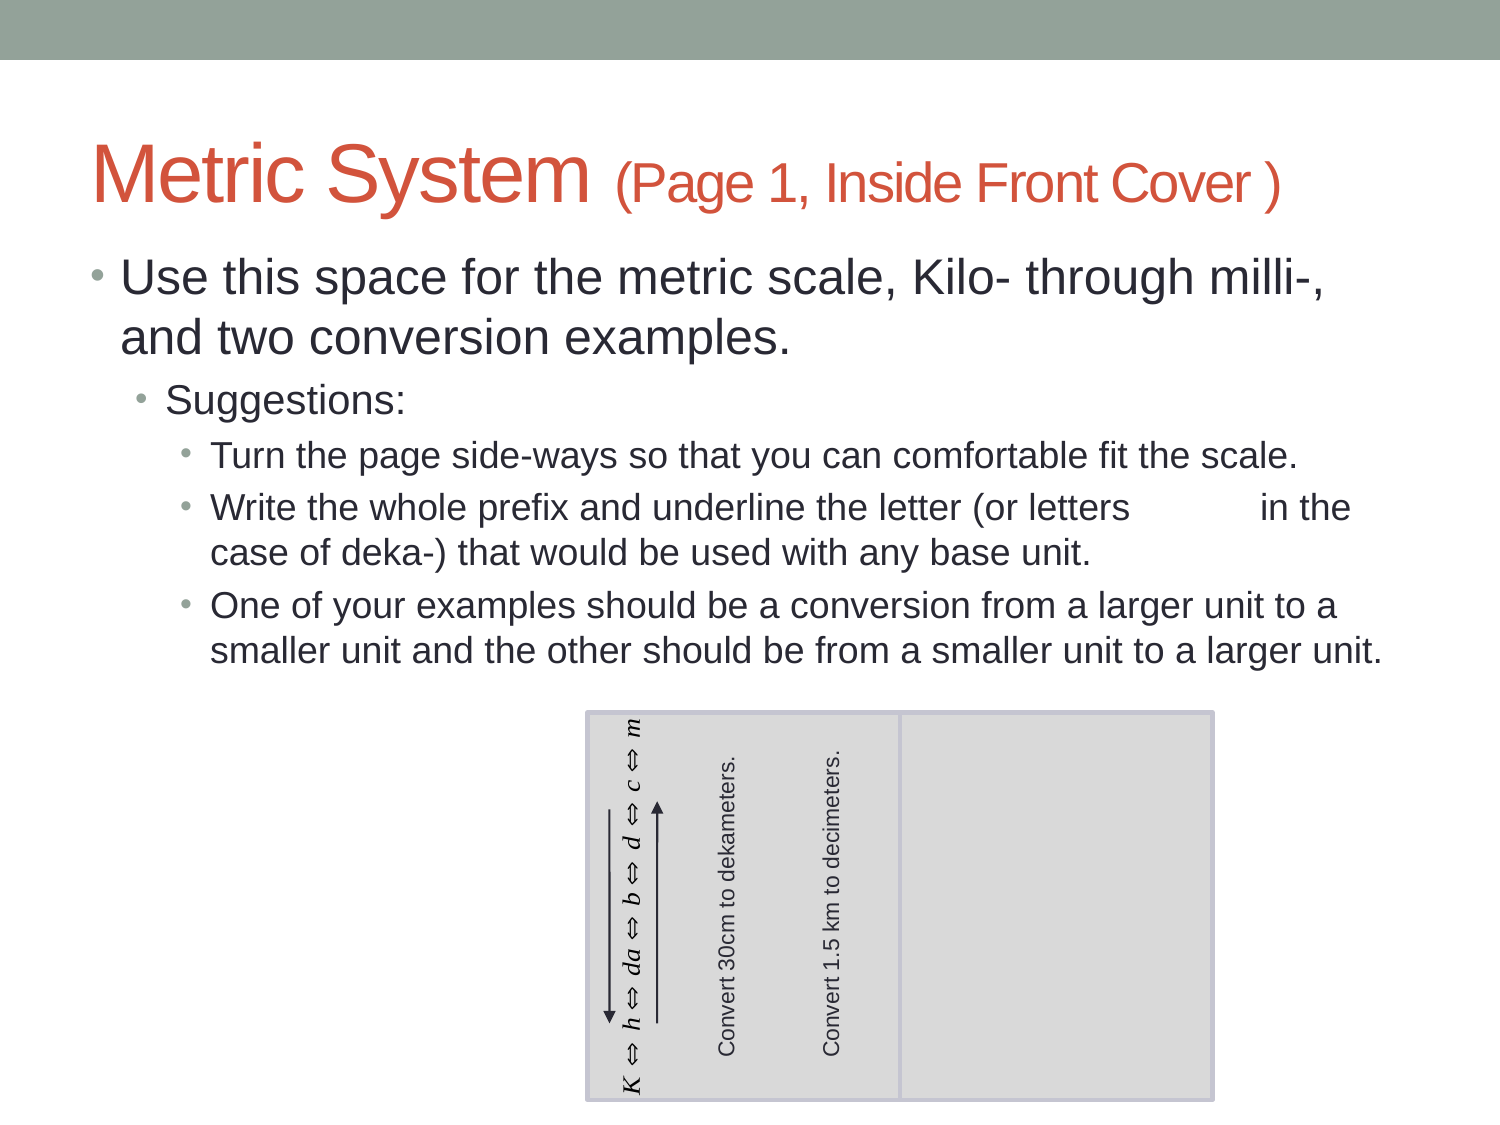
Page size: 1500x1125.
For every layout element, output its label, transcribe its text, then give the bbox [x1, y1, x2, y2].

text_box Convert 30cm to dekameters. Convert 1.5 km to decimeters. [699, 759, 868, 1073]
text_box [443, 855, 832, 957]
list Use this space for the metric scale, Kilo- through milli-, and two conversion examples. Suggestions: Turn the page side-ways so that you can comfortable fit the scale. Write the whole prefix and underline the letter (or letters in the case of deka-) that would be used with any base unit. One of your examples should be a conversion from a larger unit to a smaller unit and the other should be from a smaller unit to a larger unit. [75, 237, 1425, 1038]
title Metric System (Page 1, Inside Front Cover ) [75, 87, 1425, 237]
text_box [585, 710, 898, 1102]
text_box [898, 710, 1215, 1102]
